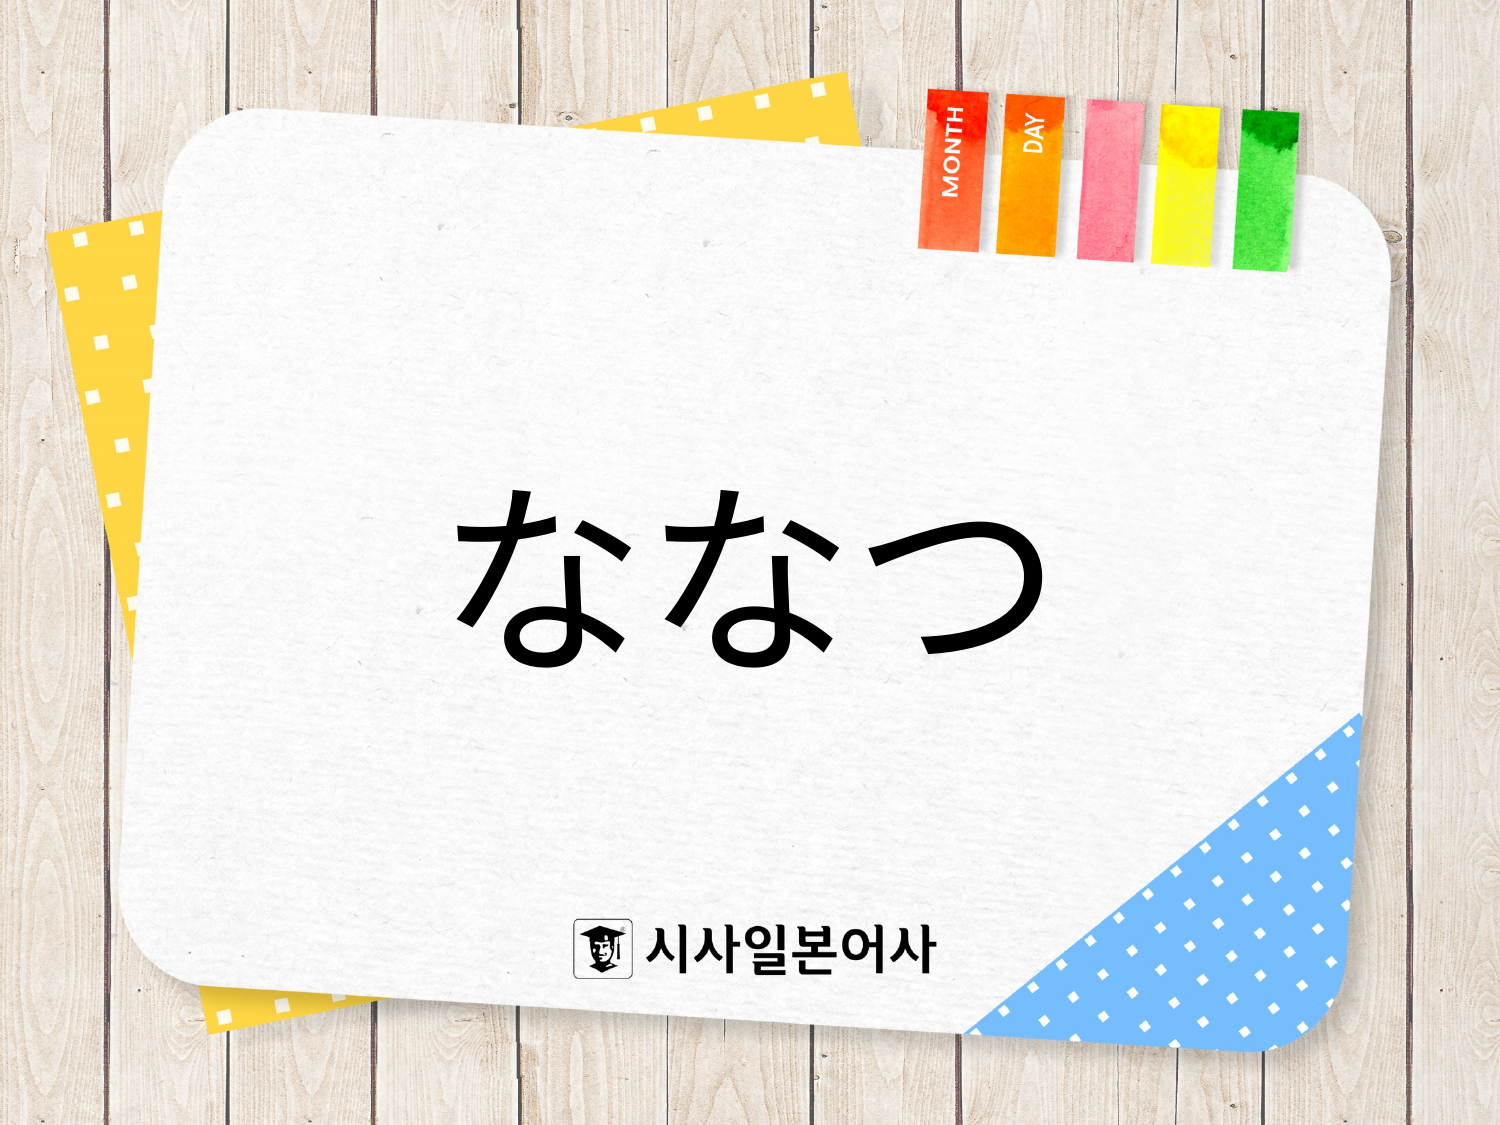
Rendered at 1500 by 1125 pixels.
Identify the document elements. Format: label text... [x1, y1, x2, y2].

title ななつ [75, 338, 1425, 811]
picture [0, 0, 1500, 1125]
